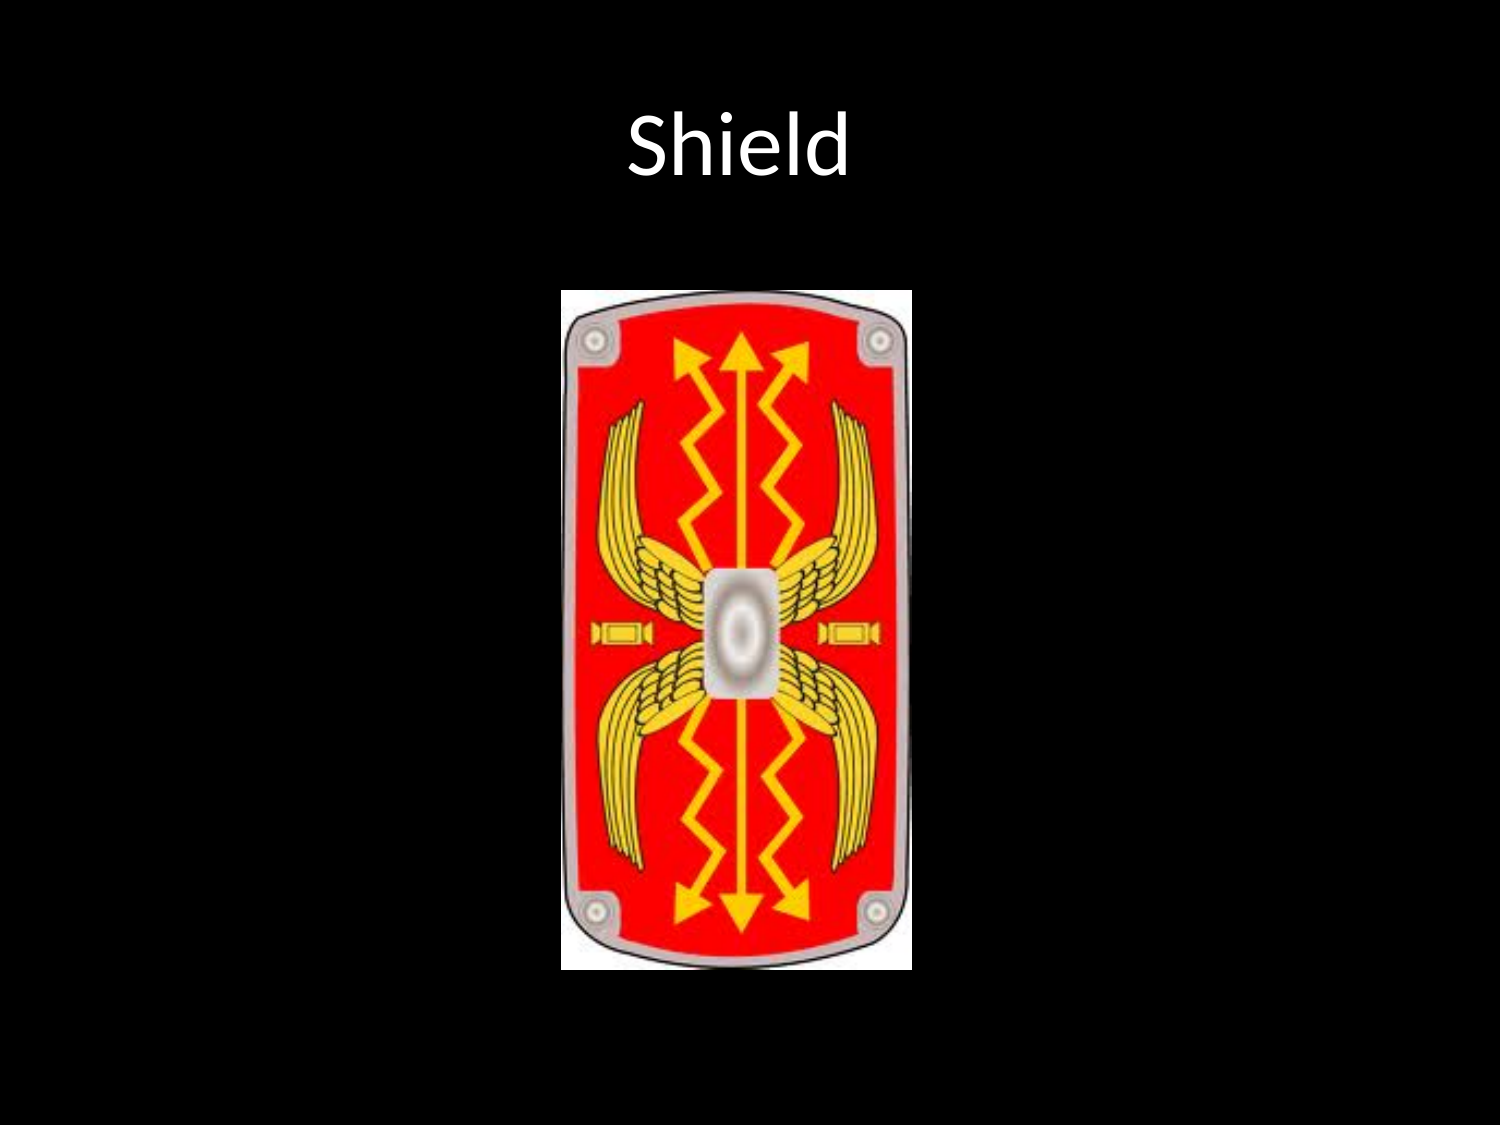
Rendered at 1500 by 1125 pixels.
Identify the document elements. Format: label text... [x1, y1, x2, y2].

picture [560, 290, 912, 970]
title Shield [75, 45, 1425, 233]
